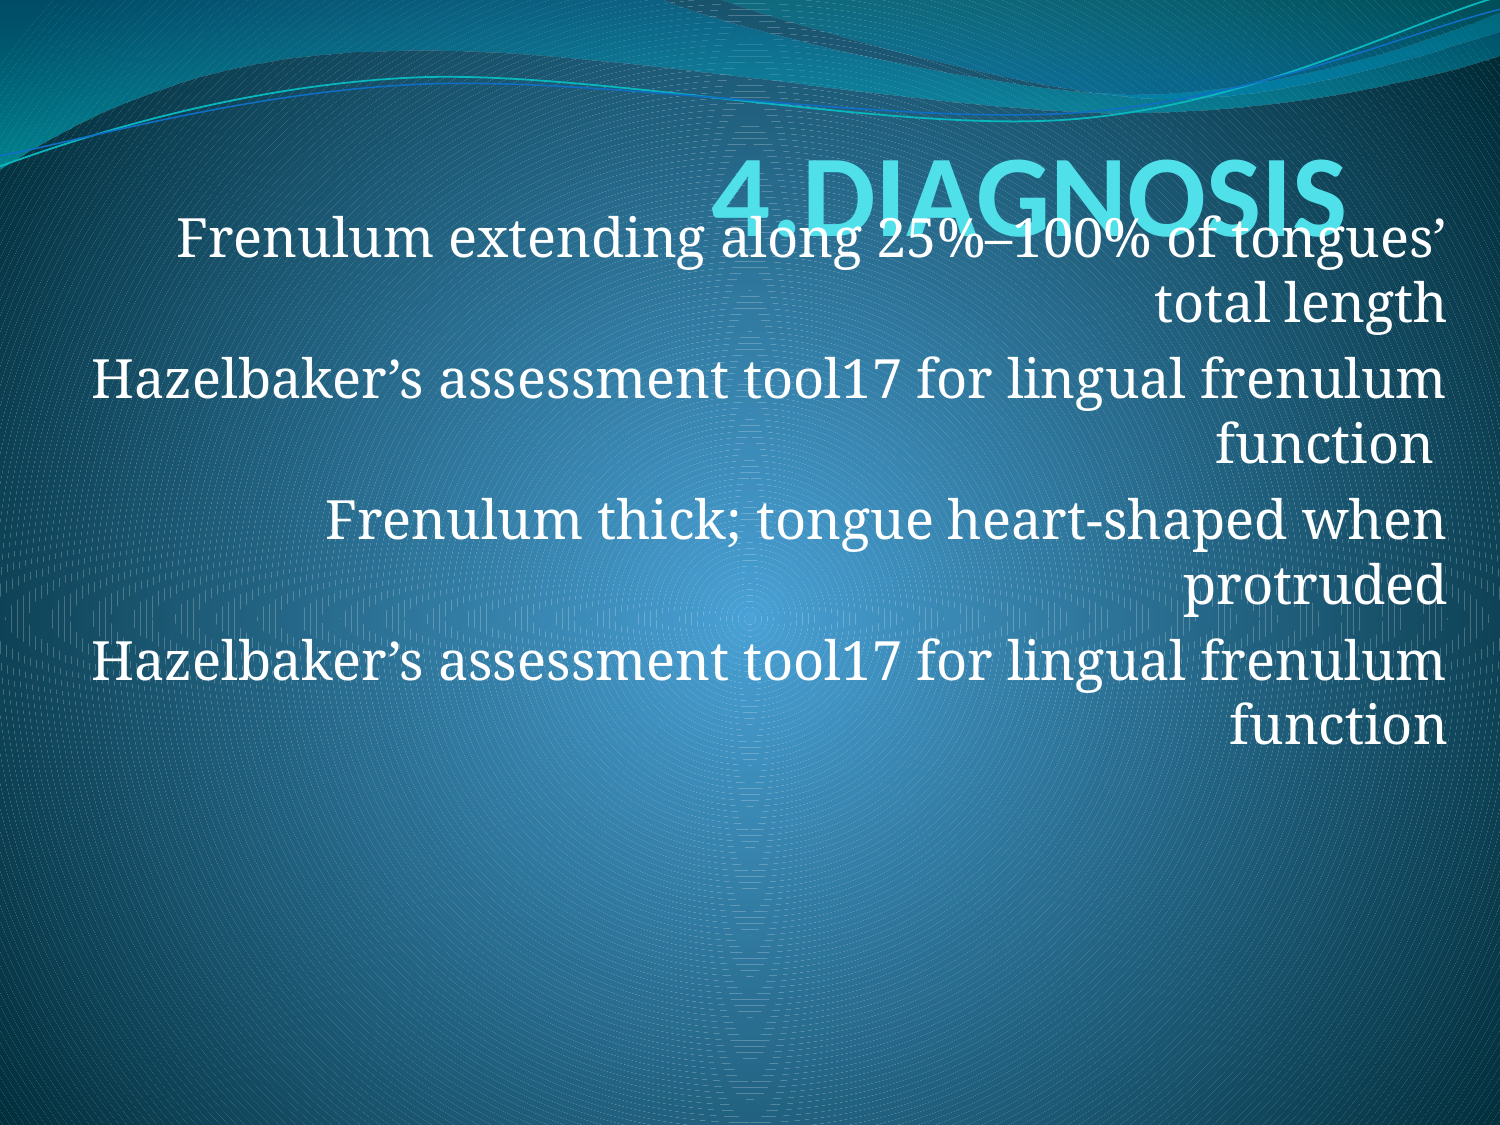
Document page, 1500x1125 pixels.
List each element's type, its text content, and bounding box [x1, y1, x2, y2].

subtitle Frenulum extending along 25%–100% of tongues’ total length Hazelbaker’s assessment tool17 for lingual frenulum function Frenulum thick; tongue heart-shaped when protruded Hazelbaker’s assessment tool17 for lingual frenulum function [88, 196, 1459, 1035]
title 4.DIAGNOSIS [76, 19, 1352, 261]
